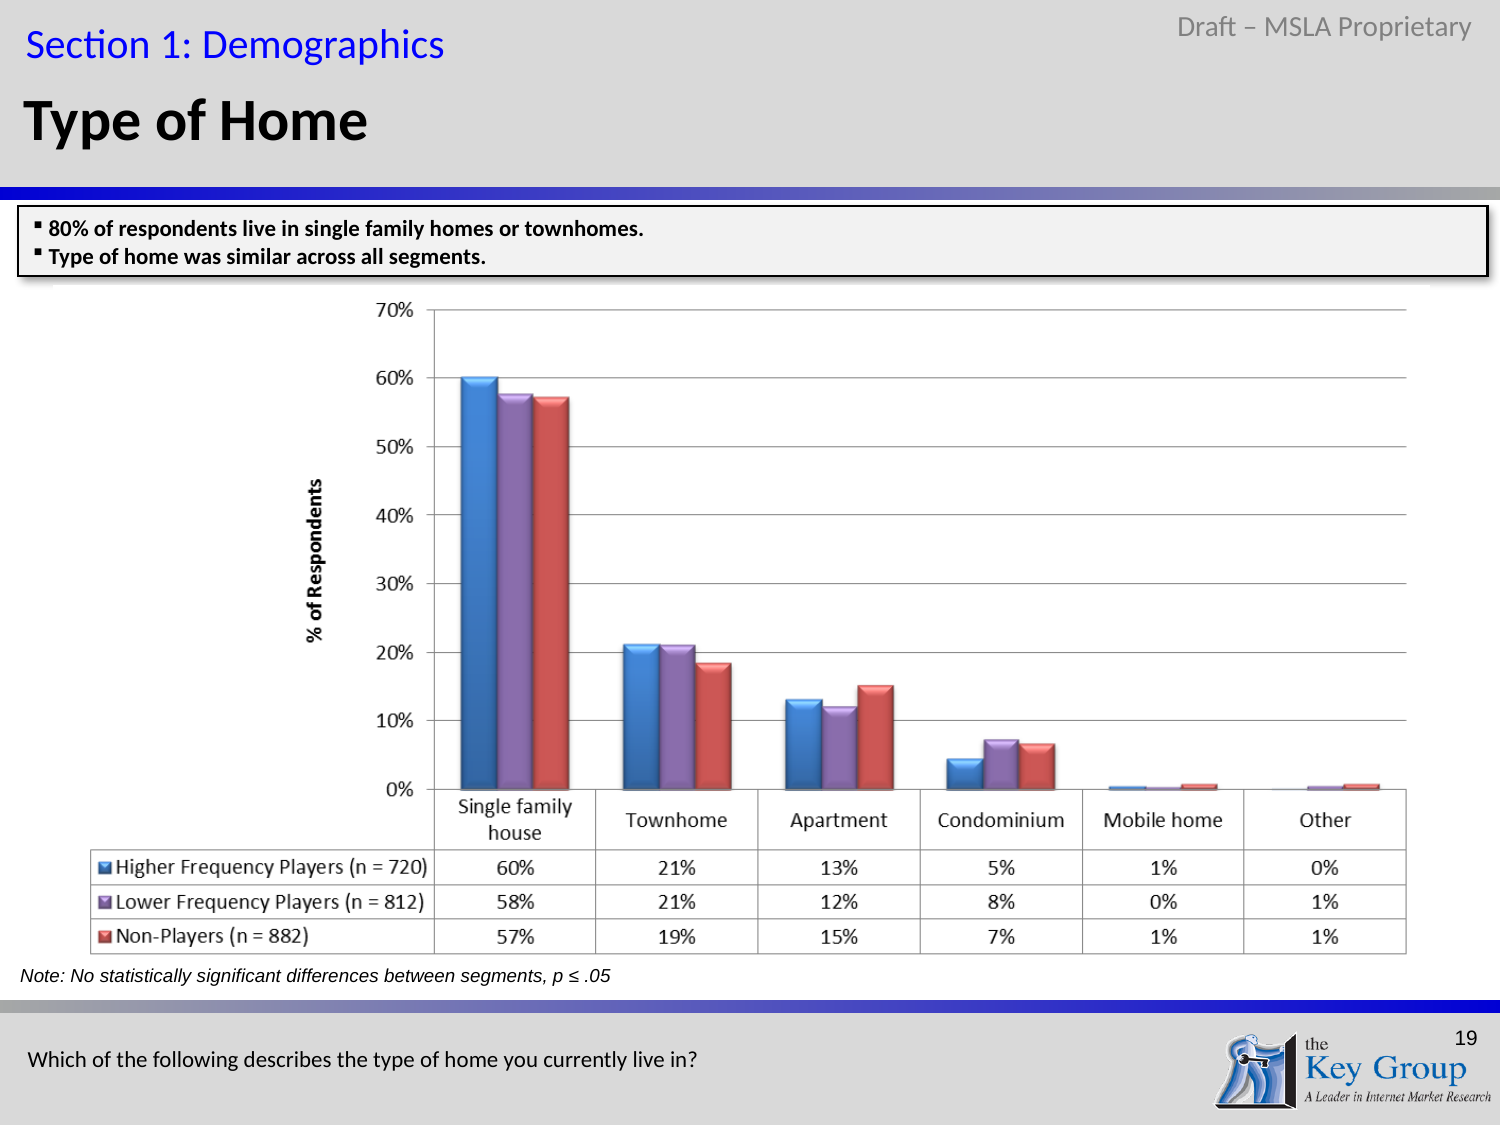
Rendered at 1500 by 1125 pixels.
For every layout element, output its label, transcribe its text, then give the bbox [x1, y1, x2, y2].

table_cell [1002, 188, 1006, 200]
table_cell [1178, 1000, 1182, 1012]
list Which of the following describes the type of home you currently live in? [12, 1037, 1188, 1086]
text_box Draft – MSLA Proprietary [1162, 0, 1500, 50]
picture [1212, 1017, 1500, 1111]
table_cell 47% [920, 188, 925, 200]
text_box 80% of respondents live in single family homes or townhomes. Type of home was similar across all segments. [18, 206, 1488, 277]
text_box Note: No statistically significant differences between segments, p ≤ .05 [0, 956, 625, 1016]
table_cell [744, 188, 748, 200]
list Type of Home [8, 72, 1500, 161]
list Section 1: Demographics [10, 9, 1500, 72]
picture [53, 284, 1430, 965]
